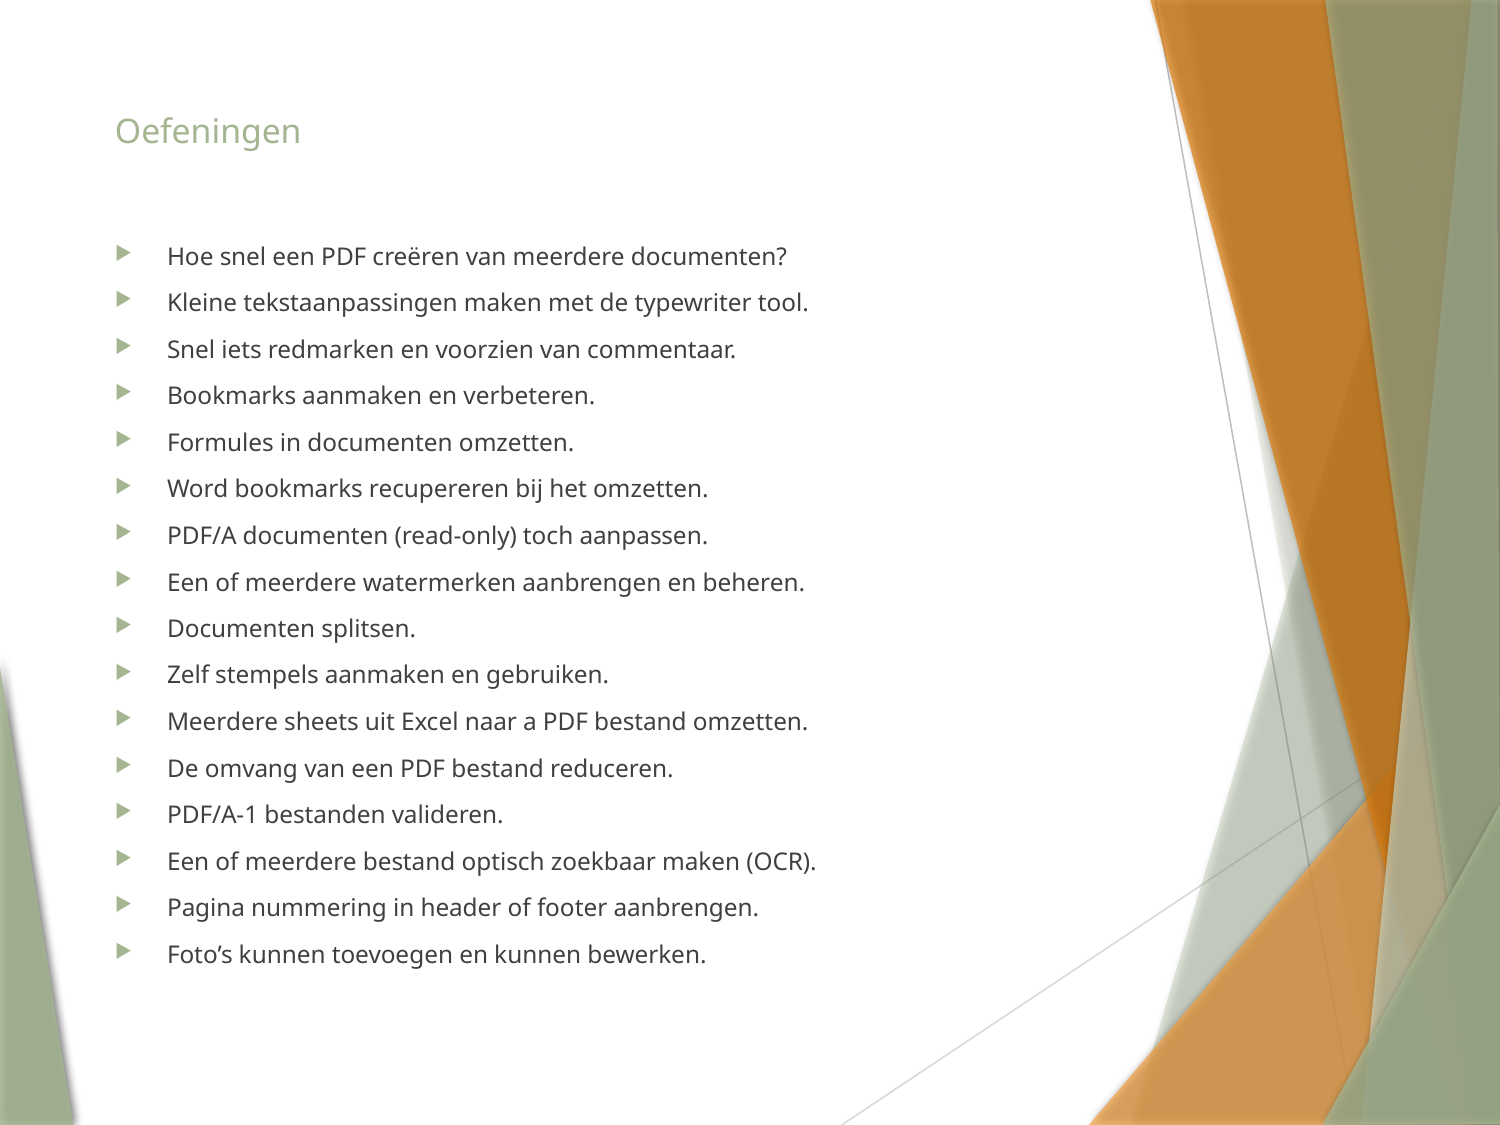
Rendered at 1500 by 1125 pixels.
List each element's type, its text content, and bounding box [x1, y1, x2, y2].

list Hoe snel een PDF creëren van meerdere documenten? Kleine tekstaanpassingen maken met de typewriter tool. Snel iets redmarken en voorzien van commentaar. Bookmarks aanmaken en verbeteren. Formules in documenten omzetten. Word bookmarks recupereren bij het omzetten. PDF/A documenten (read-only) toch aanpassen. Een of meerdere watermerken aanbrengen en beheren. Documenten splitsen. Zelf stempels aanmaken en gebruiken. Meerdere sheets uit Excel naar a PDF bestand omzetten. De omvang van een PDF bestand reduceren. PDF/A-1 bestanden valideren. Een of meerdere bestand optisch zoekbaar maken (OCR). Pagina nummering in header of footer aanbrengen. Foto’s kunnen toevoegen en kunnen bewerken. [99, 231, 1142, 991]
title Oefeningen [99, 99, 1142, 209]
